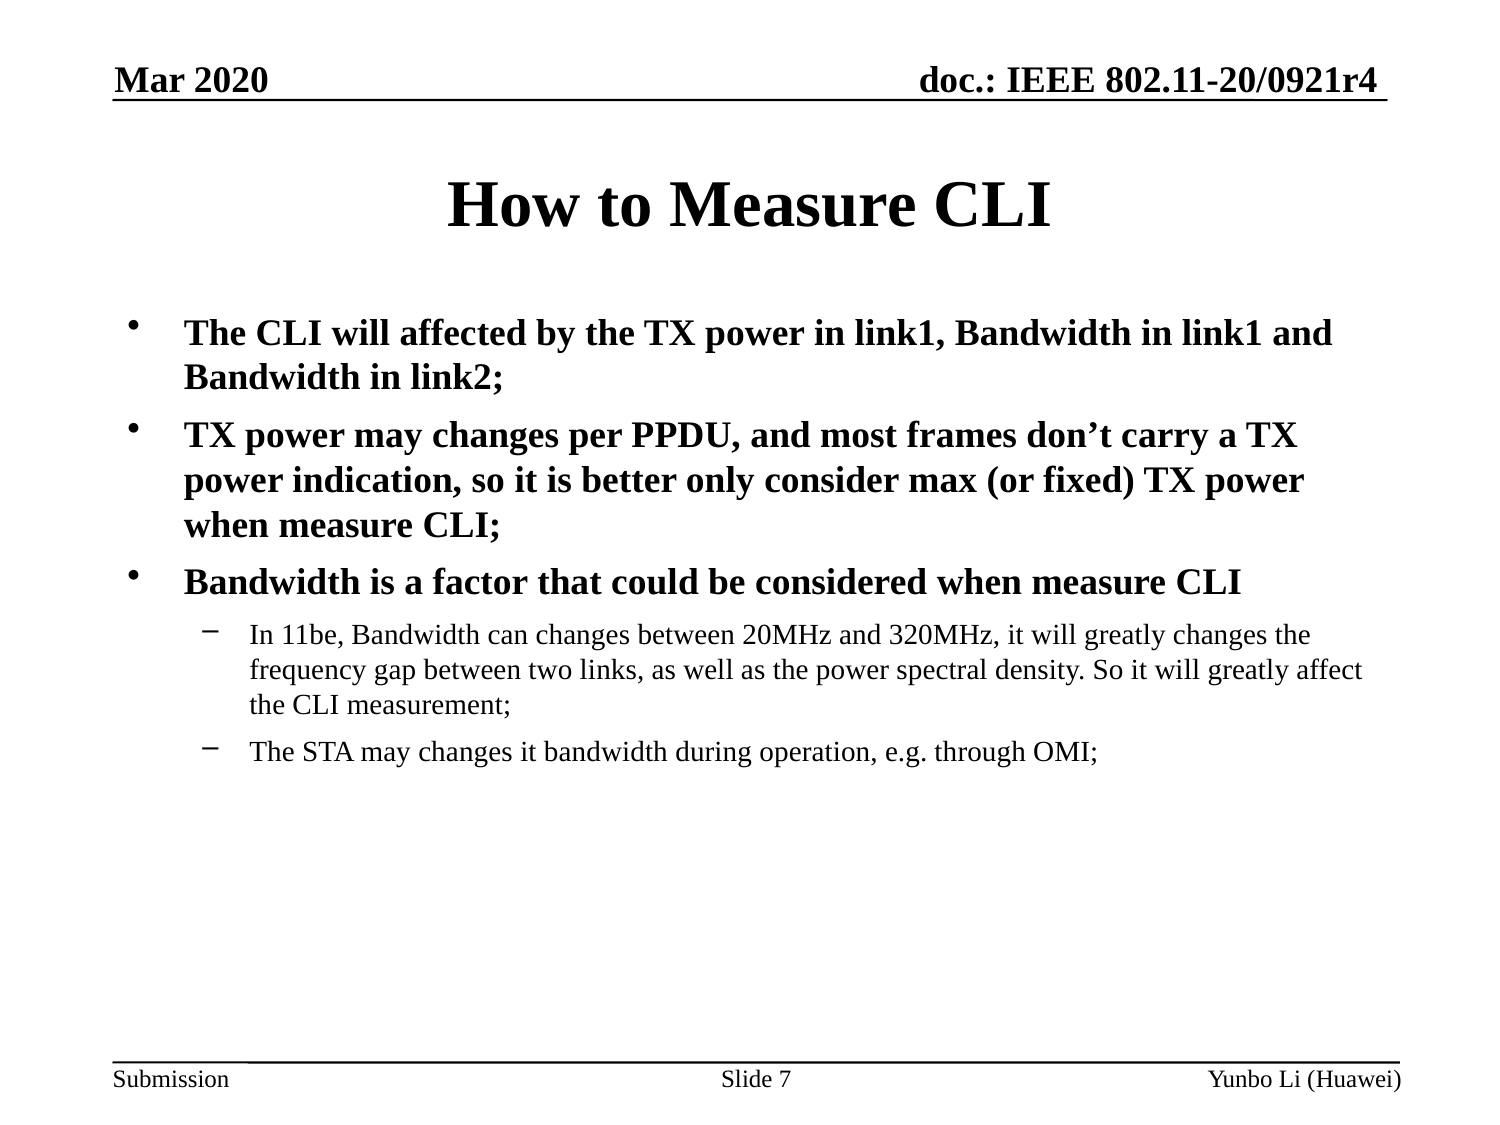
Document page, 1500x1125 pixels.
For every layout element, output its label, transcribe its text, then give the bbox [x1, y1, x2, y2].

title How to Measure CLI [112, 112, 1388, 288]
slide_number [114, 54, 271, 101]
footer Yunbo Li (Huawei) [1204, 1061, 1402, 1093]
list The CLI will affected by the TX power in link1, Bandwidth in link1 and Bandwidth in link2; TX power may changes per PPDU, and most frames don’t carry a TX power indication, so it is better only consider max (or fixed) TX power when measure CLI; Bandwidth is a factor that could be considered when measure CLI In 11be, Bandwidth can changes between 20MHz and 320MHz, it will greatly changes the frequency gap between two links, as well as the power spectral density. So it will greatly affect the CLI measurement; The STA may changes it bandwidth during operation, e.g. through OMI; [112, 299, 1388, 1063]
slide_number Slide 7 [712, 1061, 800, 1093]
